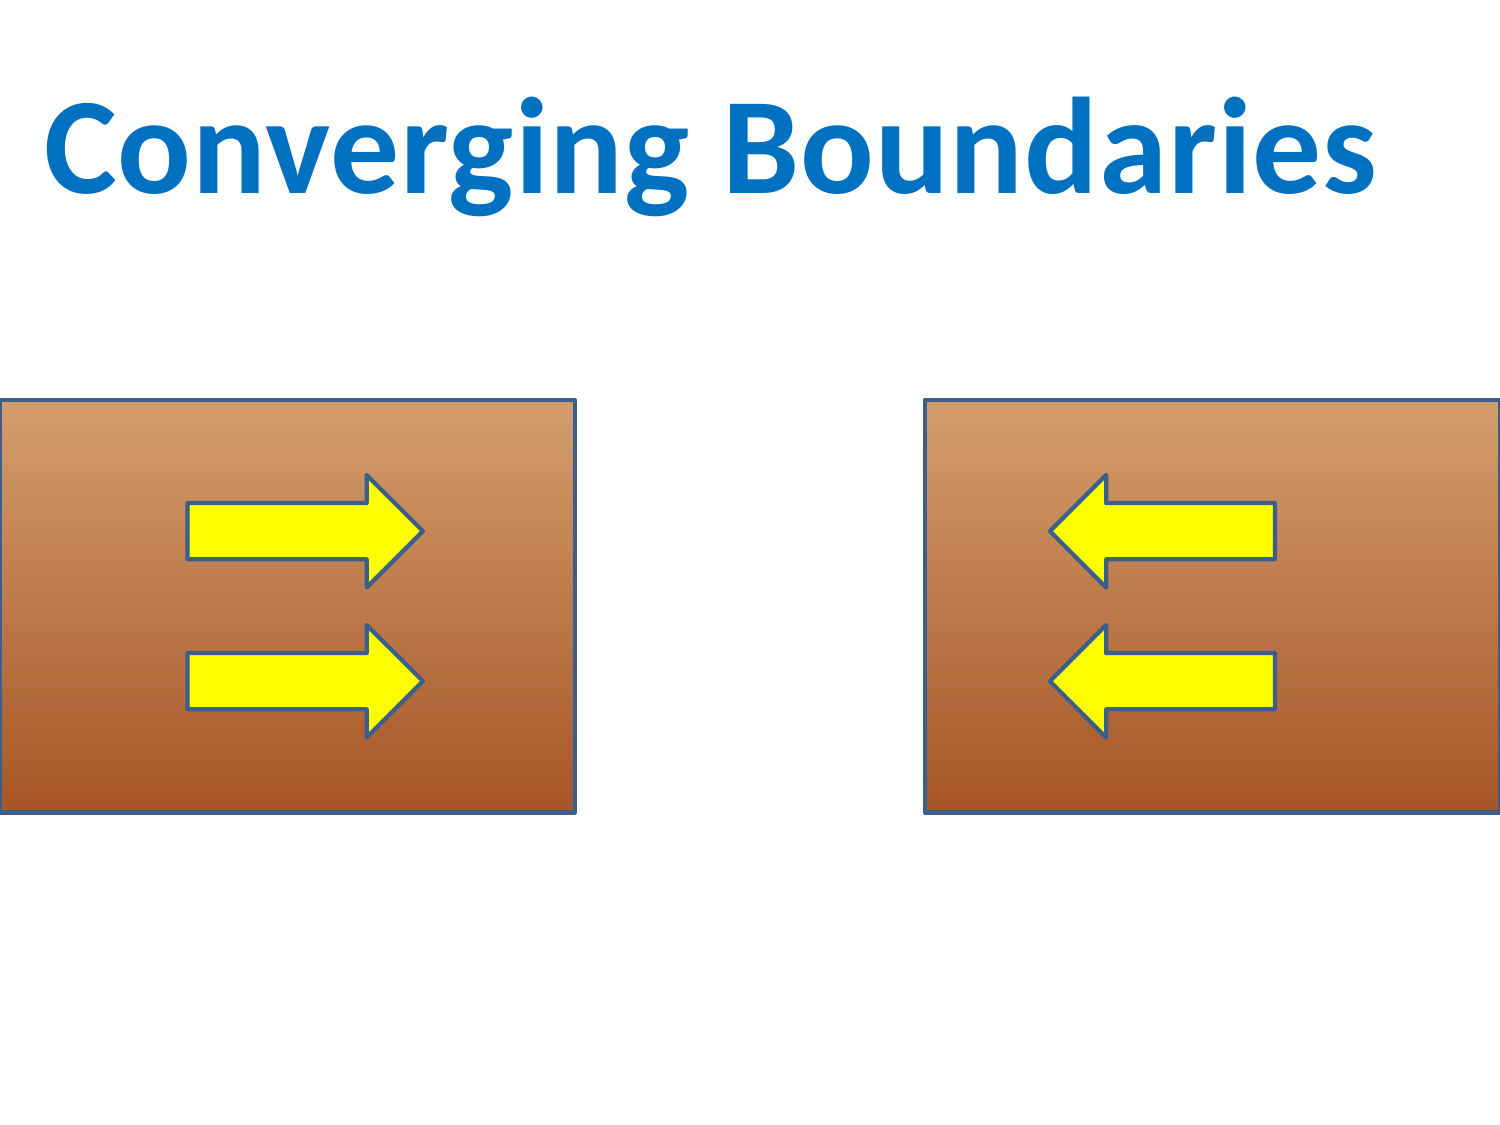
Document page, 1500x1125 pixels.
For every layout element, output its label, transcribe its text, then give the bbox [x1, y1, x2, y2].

text_box [185, 623, 426, 740]
text_box [1047, 473, 1278, 590]
text_box [0, 398, 577, 815]
text_box [923, 398, 1500, 815]
text_box [185, 473, 426, 590]
text_box [1047, 623, 1278, 740]
title Converging Boundaries [0, 45, 1425, 233]
